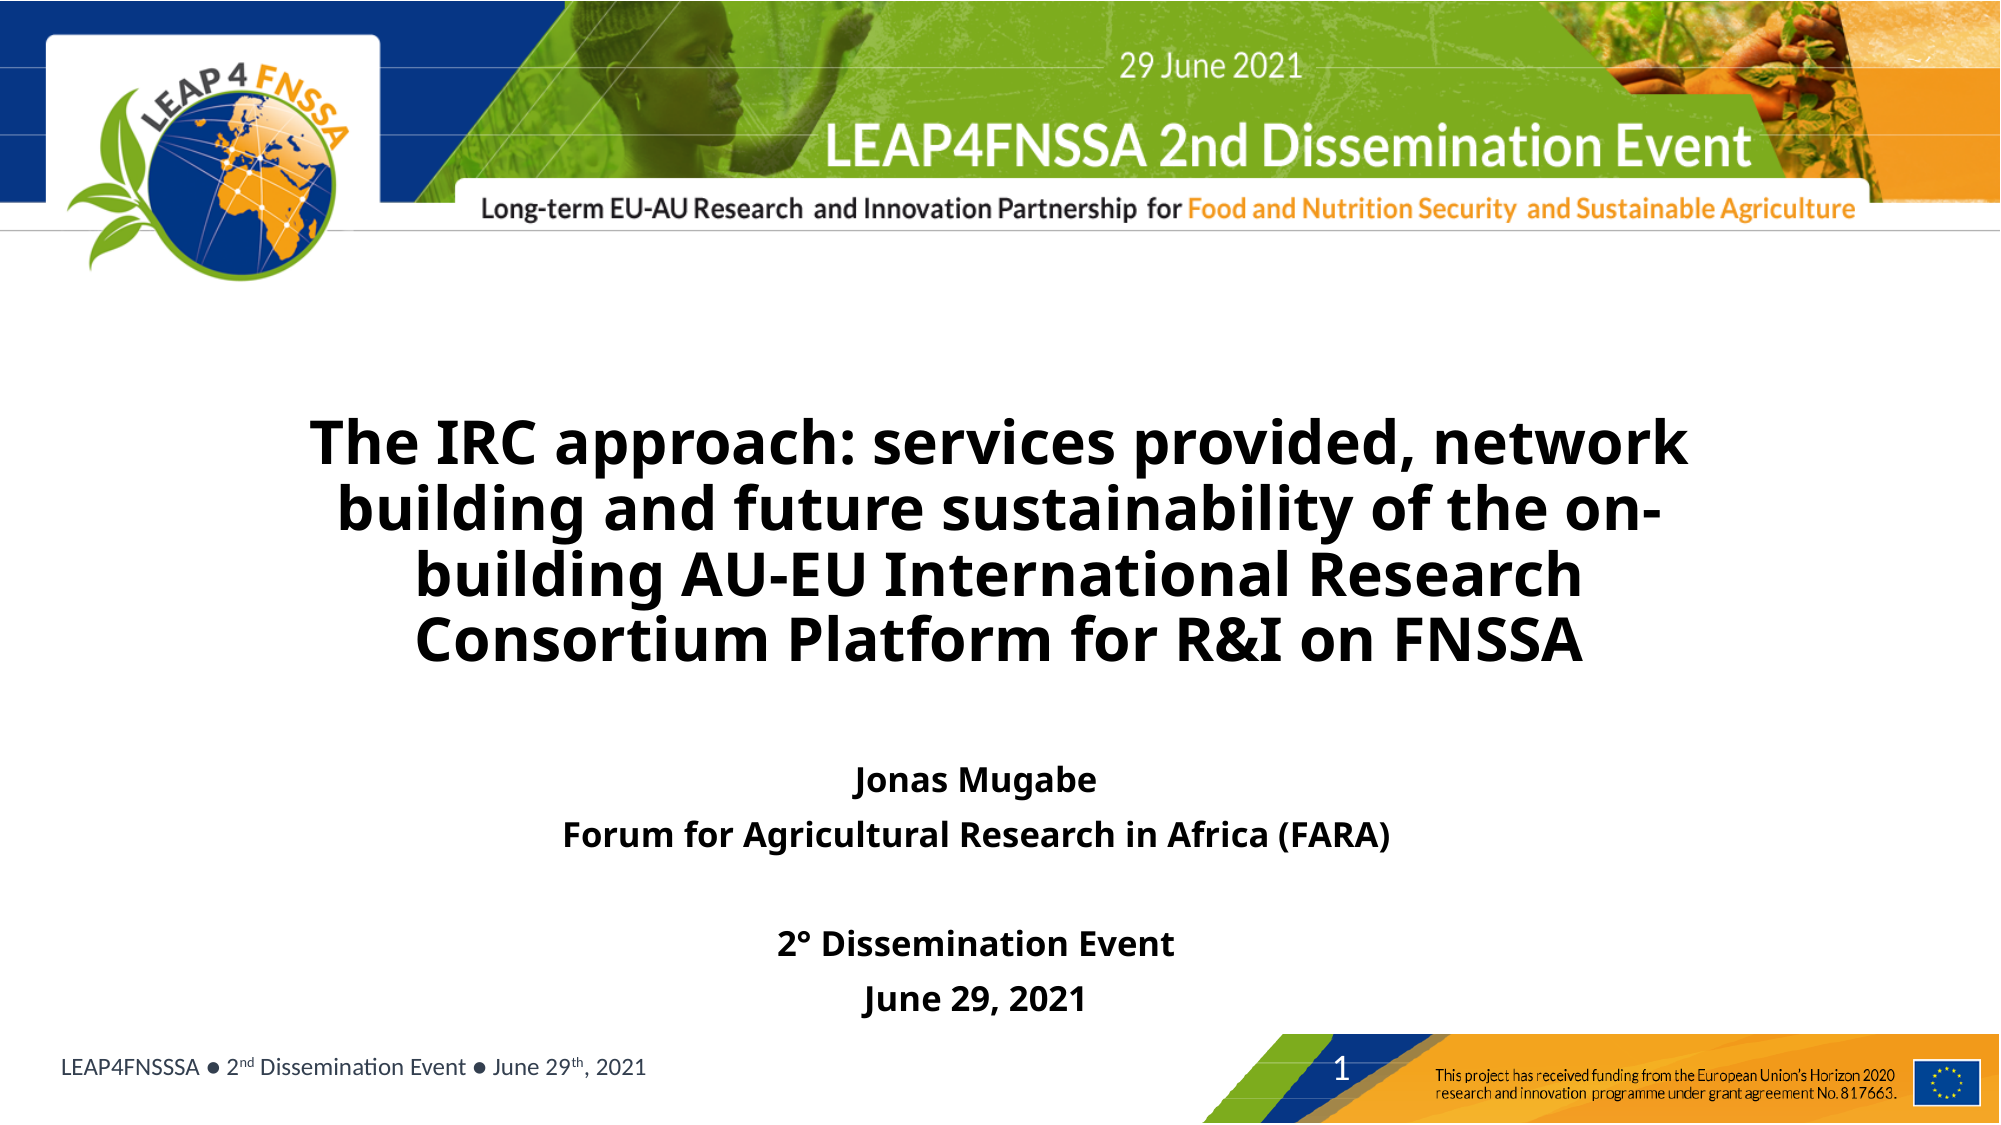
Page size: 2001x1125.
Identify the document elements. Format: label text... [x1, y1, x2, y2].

picture [498, 1034, 1999, 1123]
picture [0, 1, 2000, 334]
title The IRC approach: services provided, network building and future sustainability of the on-building AU-EU International Research Consortium Platform for R&I on FNSSA [249, 293, 1750, 683]
subtitle Jonas Mugabe Forum for Agricultural Research in Africa (FARA) 2° Dissemination Event June 29, 2021 [226, 755, 1727, 1028]
